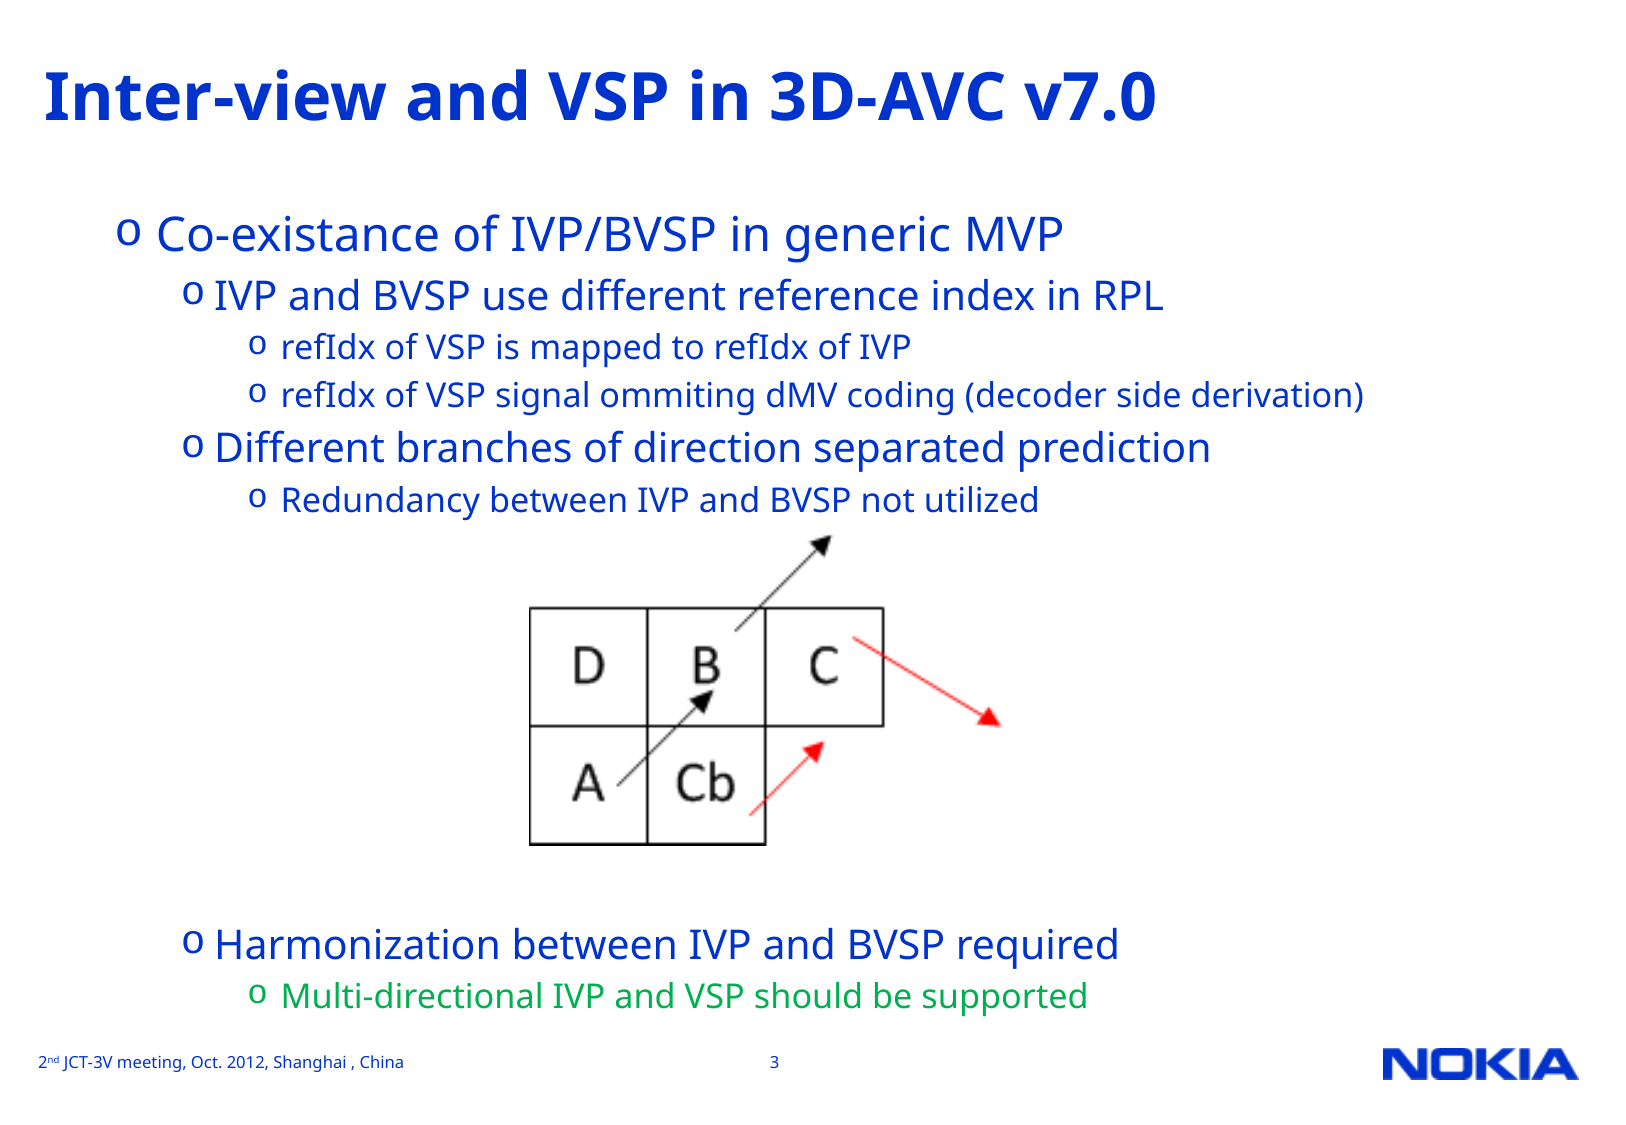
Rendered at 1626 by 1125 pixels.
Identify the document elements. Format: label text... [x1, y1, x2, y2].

list Co-existance of IVP/BVSP in generic MVP IVP and BVSP use different reference index in RPL refIdx of VSP is mapped to refIdx of IVP refIdx of VSP signal ommiting dMV coding (decoder side derivation) Different branches of direction separated prediction Redundancy between IVP and BVSP not utilized Harmonization between IVP and BVSP required Multi-directional IVP and VSP should be supported [32, 196, 1598, 1024]
picture [1383, 1048, 1579, 1080]
picture [528, 533, 1004, 847]
title Inter-view and VSP in 3D-AVC v7.0 [29, 1, 1493, 188]
